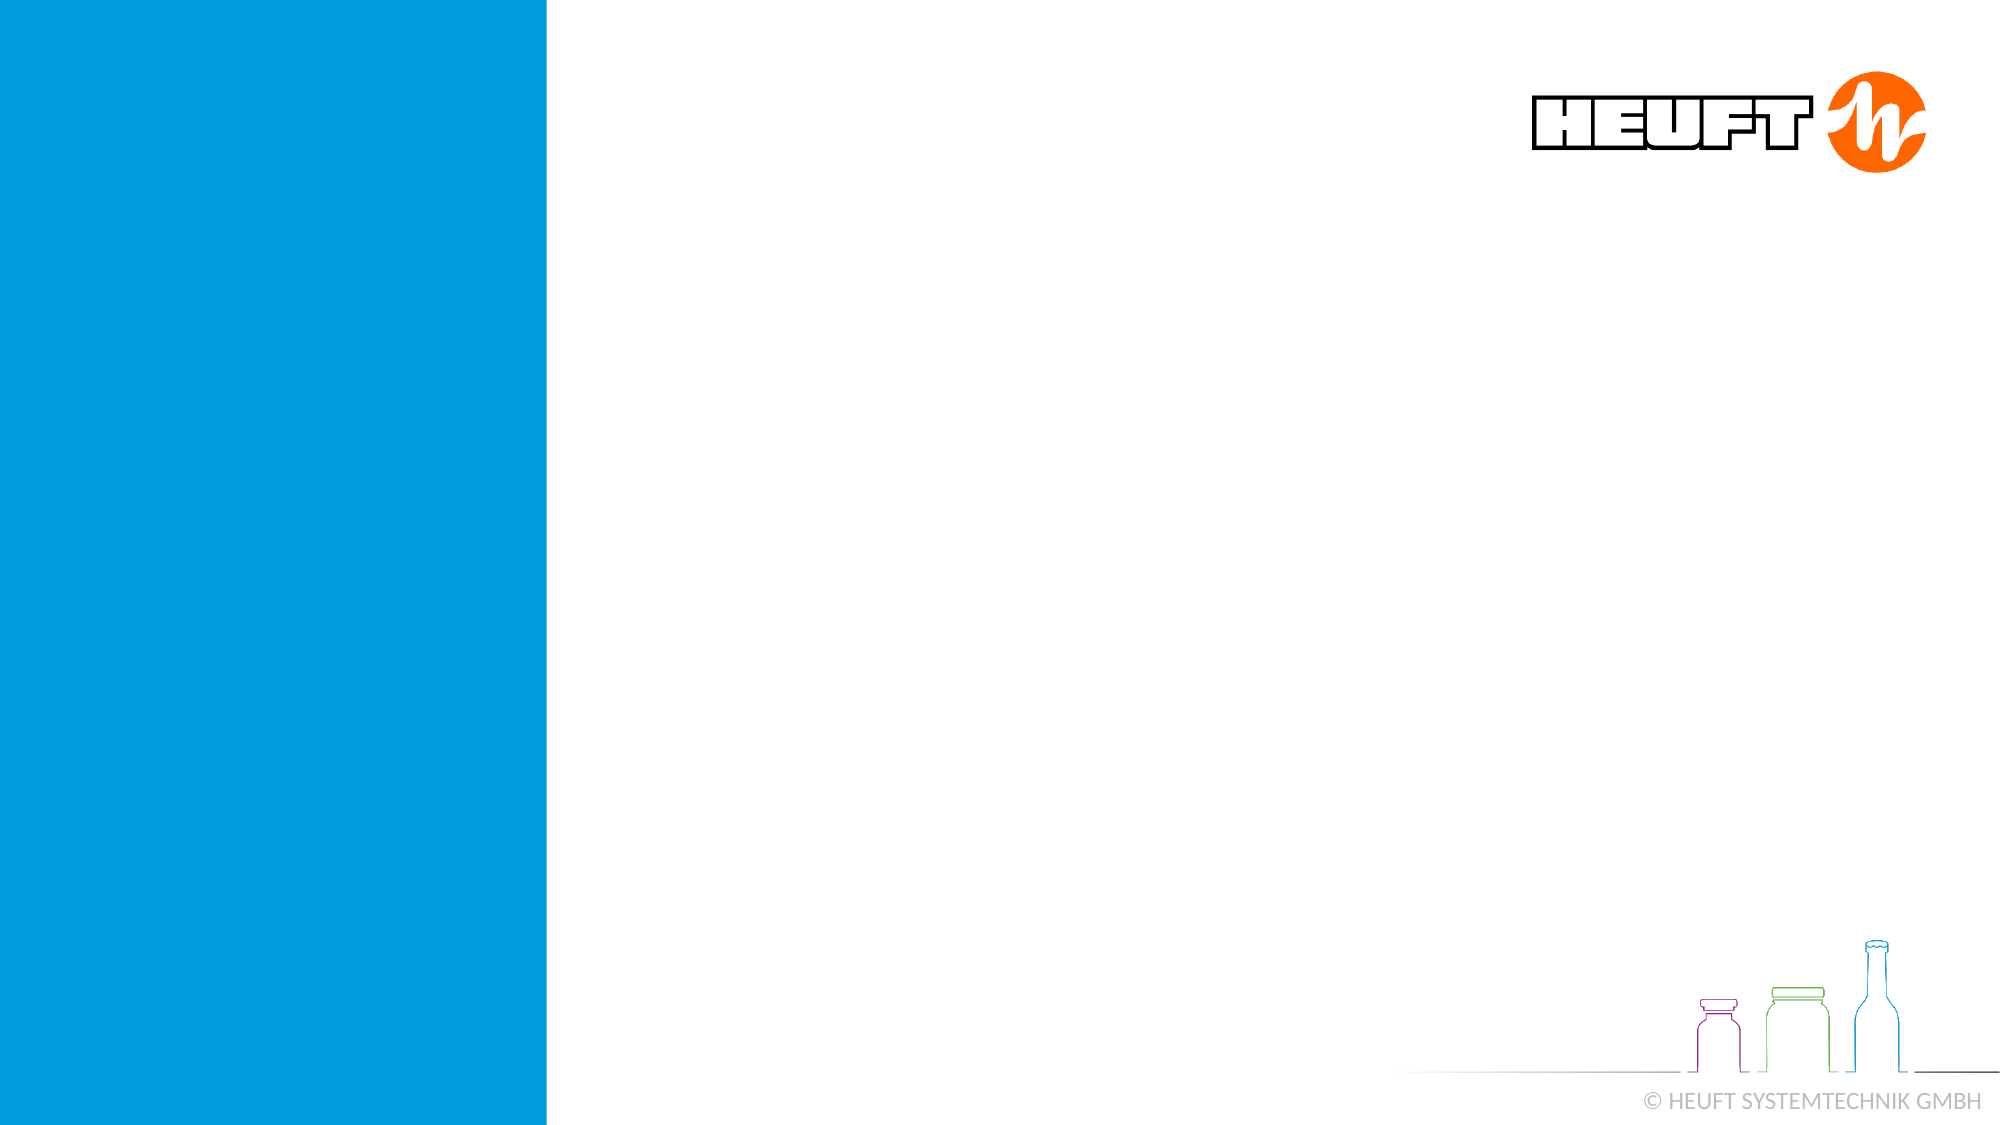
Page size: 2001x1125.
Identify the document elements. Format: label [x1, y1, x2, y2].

picture [1532, 71, 1927, 173]
picture [1047, 924, 2000, 1091]
